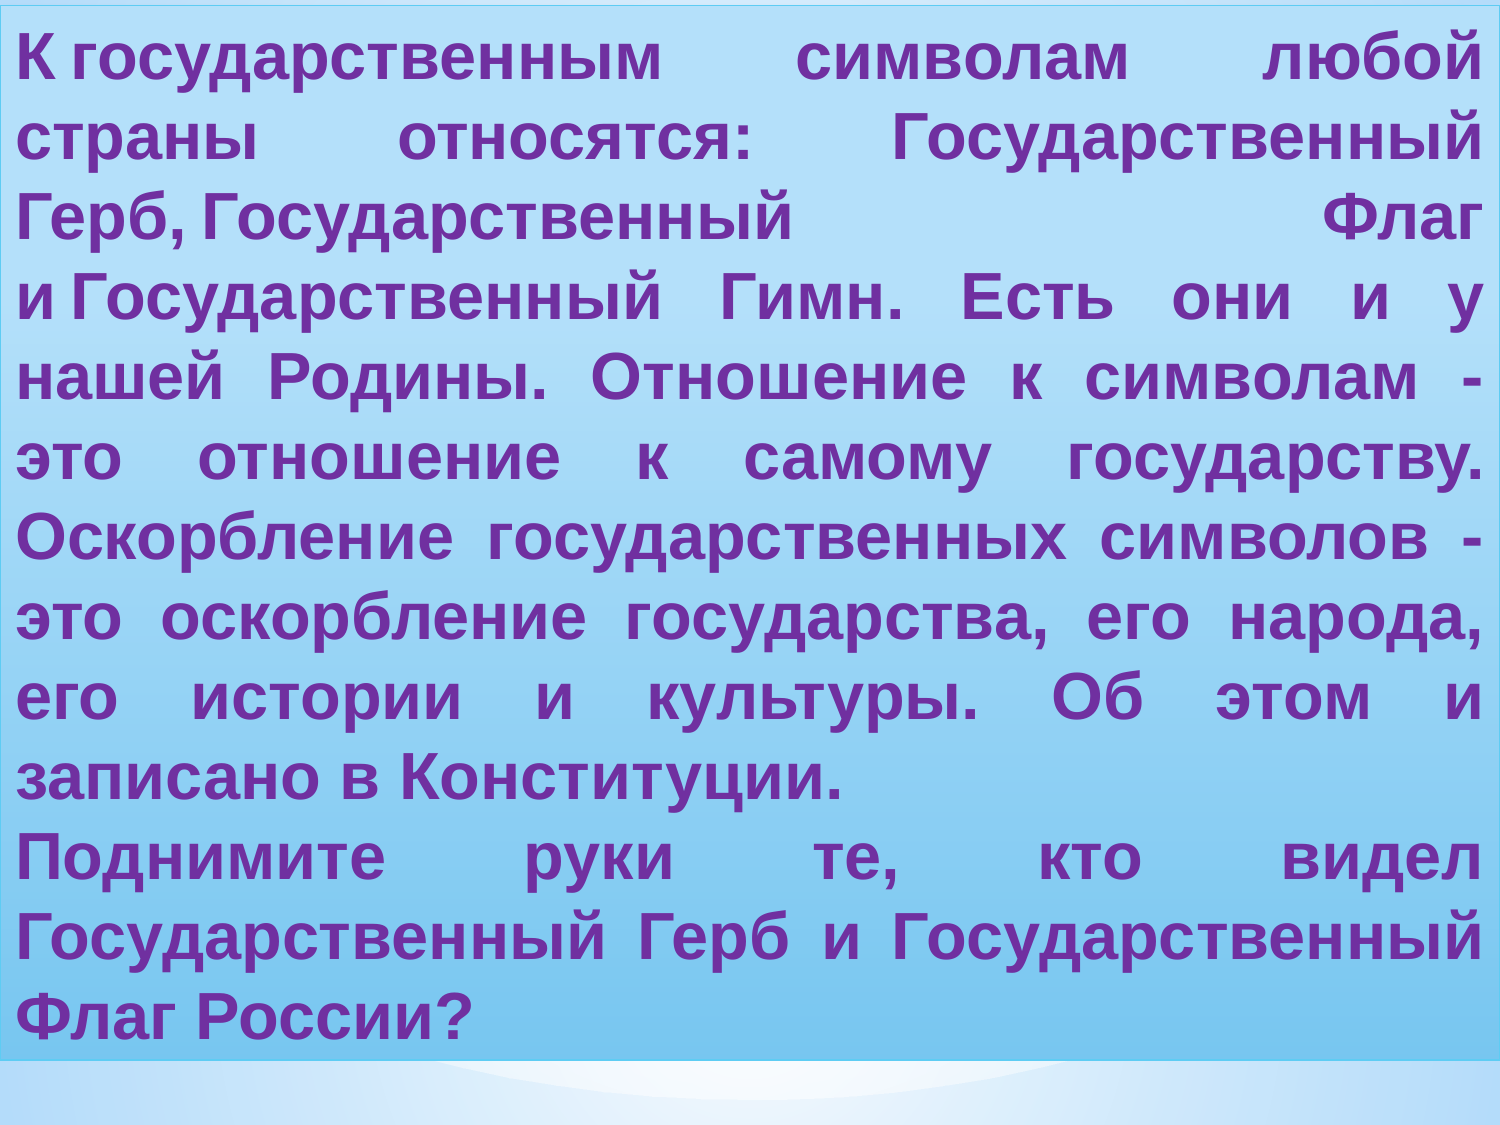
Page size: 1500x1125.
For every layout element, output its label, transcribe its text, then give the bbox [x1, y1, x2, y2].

text_box К государственным символам любой страны относятся: Государственный Герб, Государственный Флаг и Государственный Гимн. Есть они и у нашей Родины. Отношение к символам - это отношение к самому государству. Оскорбление государственных символов - это оскорбление государства, его народа, его истории и культуры. Об этом и записано в Конституции. Поднимите руки те, кто видел Государственный Герб и Государственный Флаг России? [0, 5, 1500, 1061]
